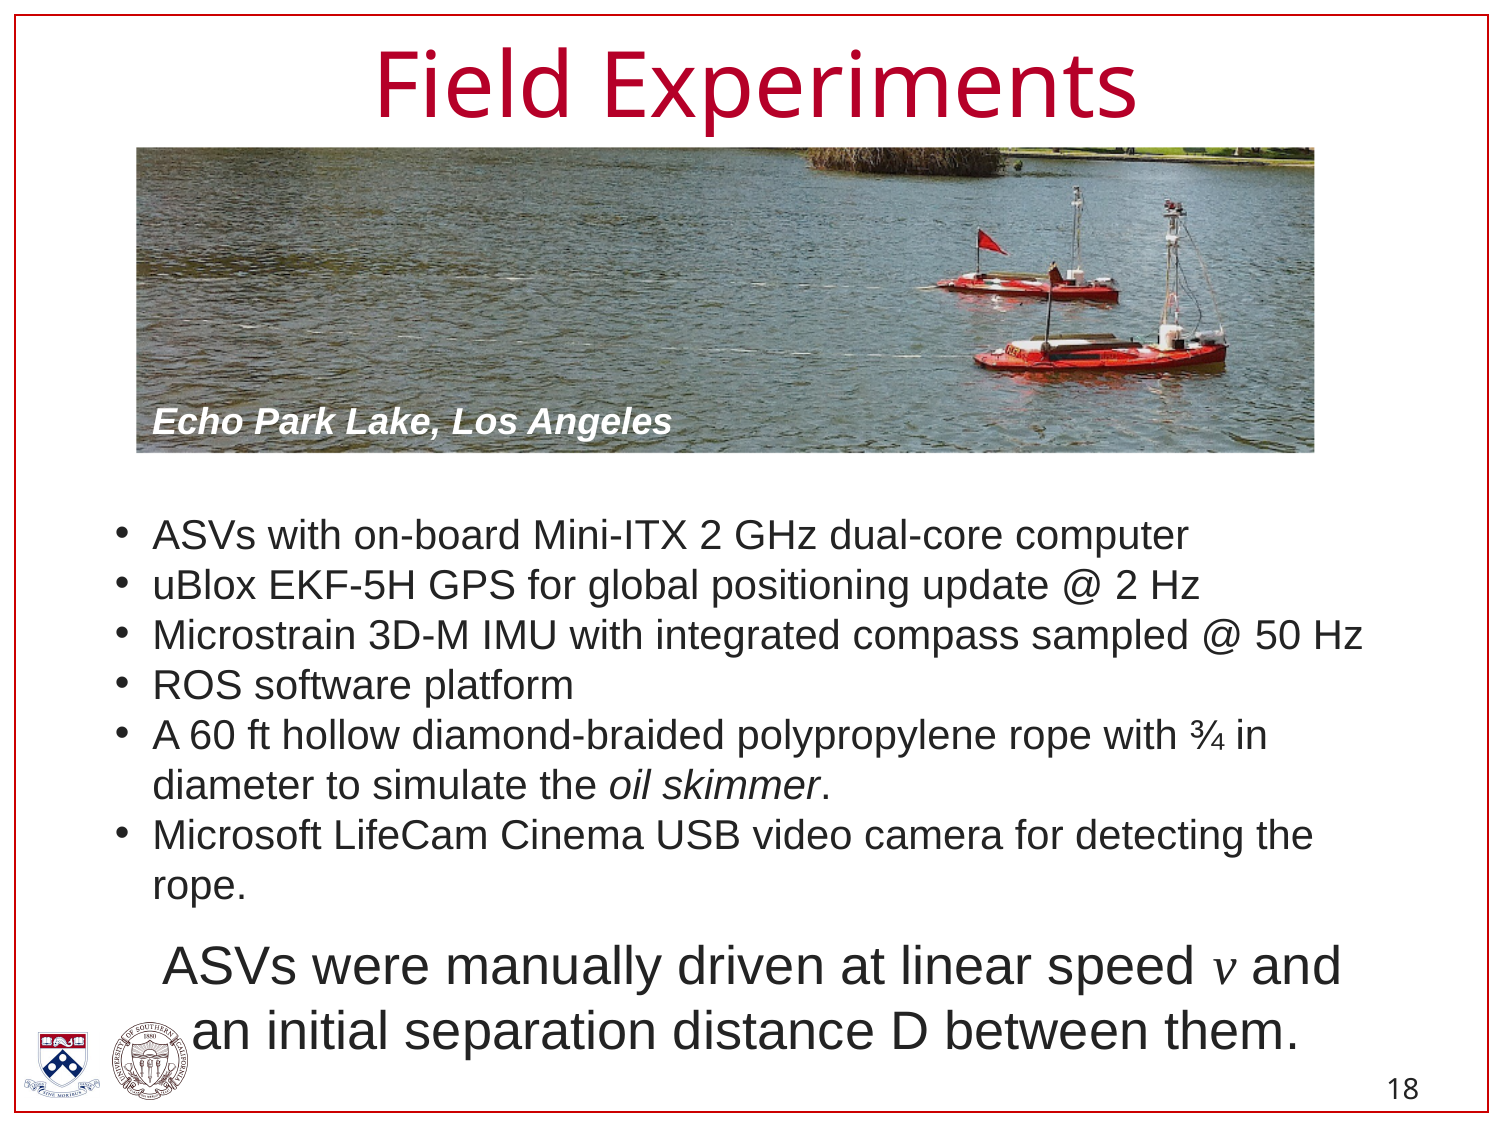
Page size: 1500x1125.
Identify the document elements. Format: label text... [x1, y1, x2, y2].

picture [122, 137, 1326, 461]
text_box ASVs with on-board Mini-ITX 2 GHz dual-core computer uBlox EKF-5H GPS for global positioning update @ 2 Hz Microstrain 3D-M IMU with integrated compass sampled @ 50 Hz ROS software platform A 60 ft hollow diamond-braided polypropylene rope with ¾ in diameter to simulate the oil skimmer. Microsoft LifeCam Cinema USB video camera for detecting the rope. ASVs were manually driven at linear speed v and an initial separation distance D between them. [99, 500, 1413, 1068]
picture [24, 1032, 100, 1098]
title Field Experiments [36, 24, 1476, 138]
